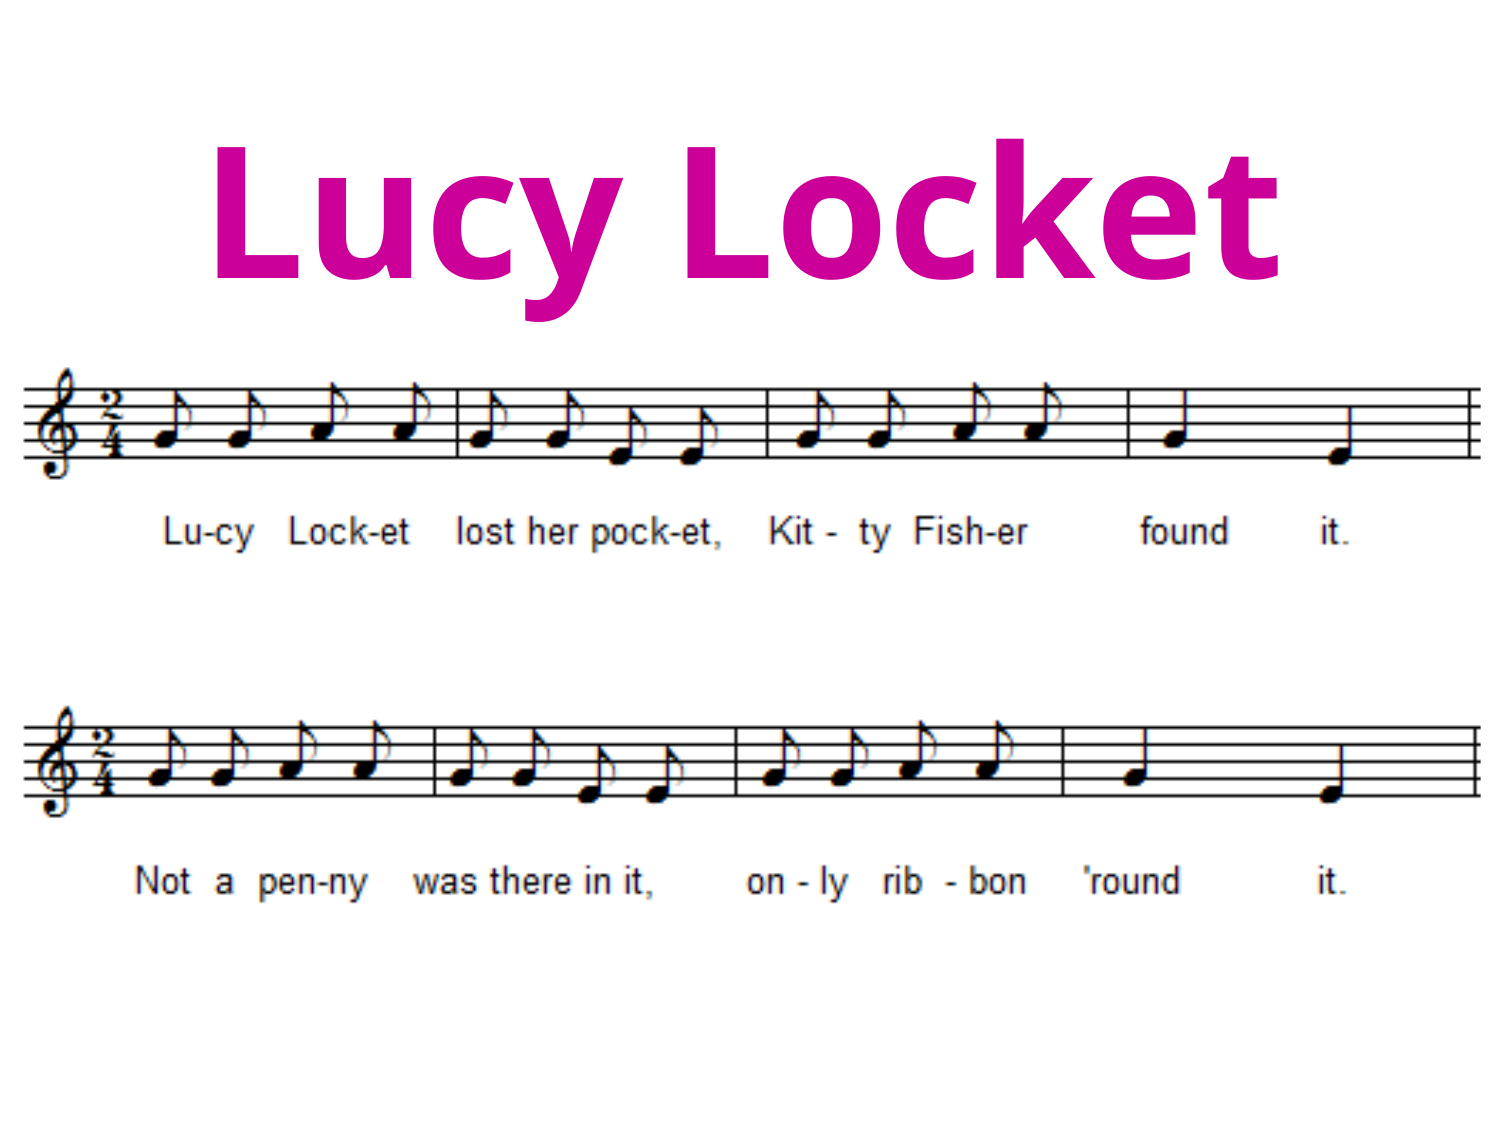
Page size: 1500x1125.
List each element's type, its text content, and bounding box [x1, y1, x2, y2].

picture [5, 337, 1481, 975]
text_box Lucy Locket [186, 87, 1300, 323]
